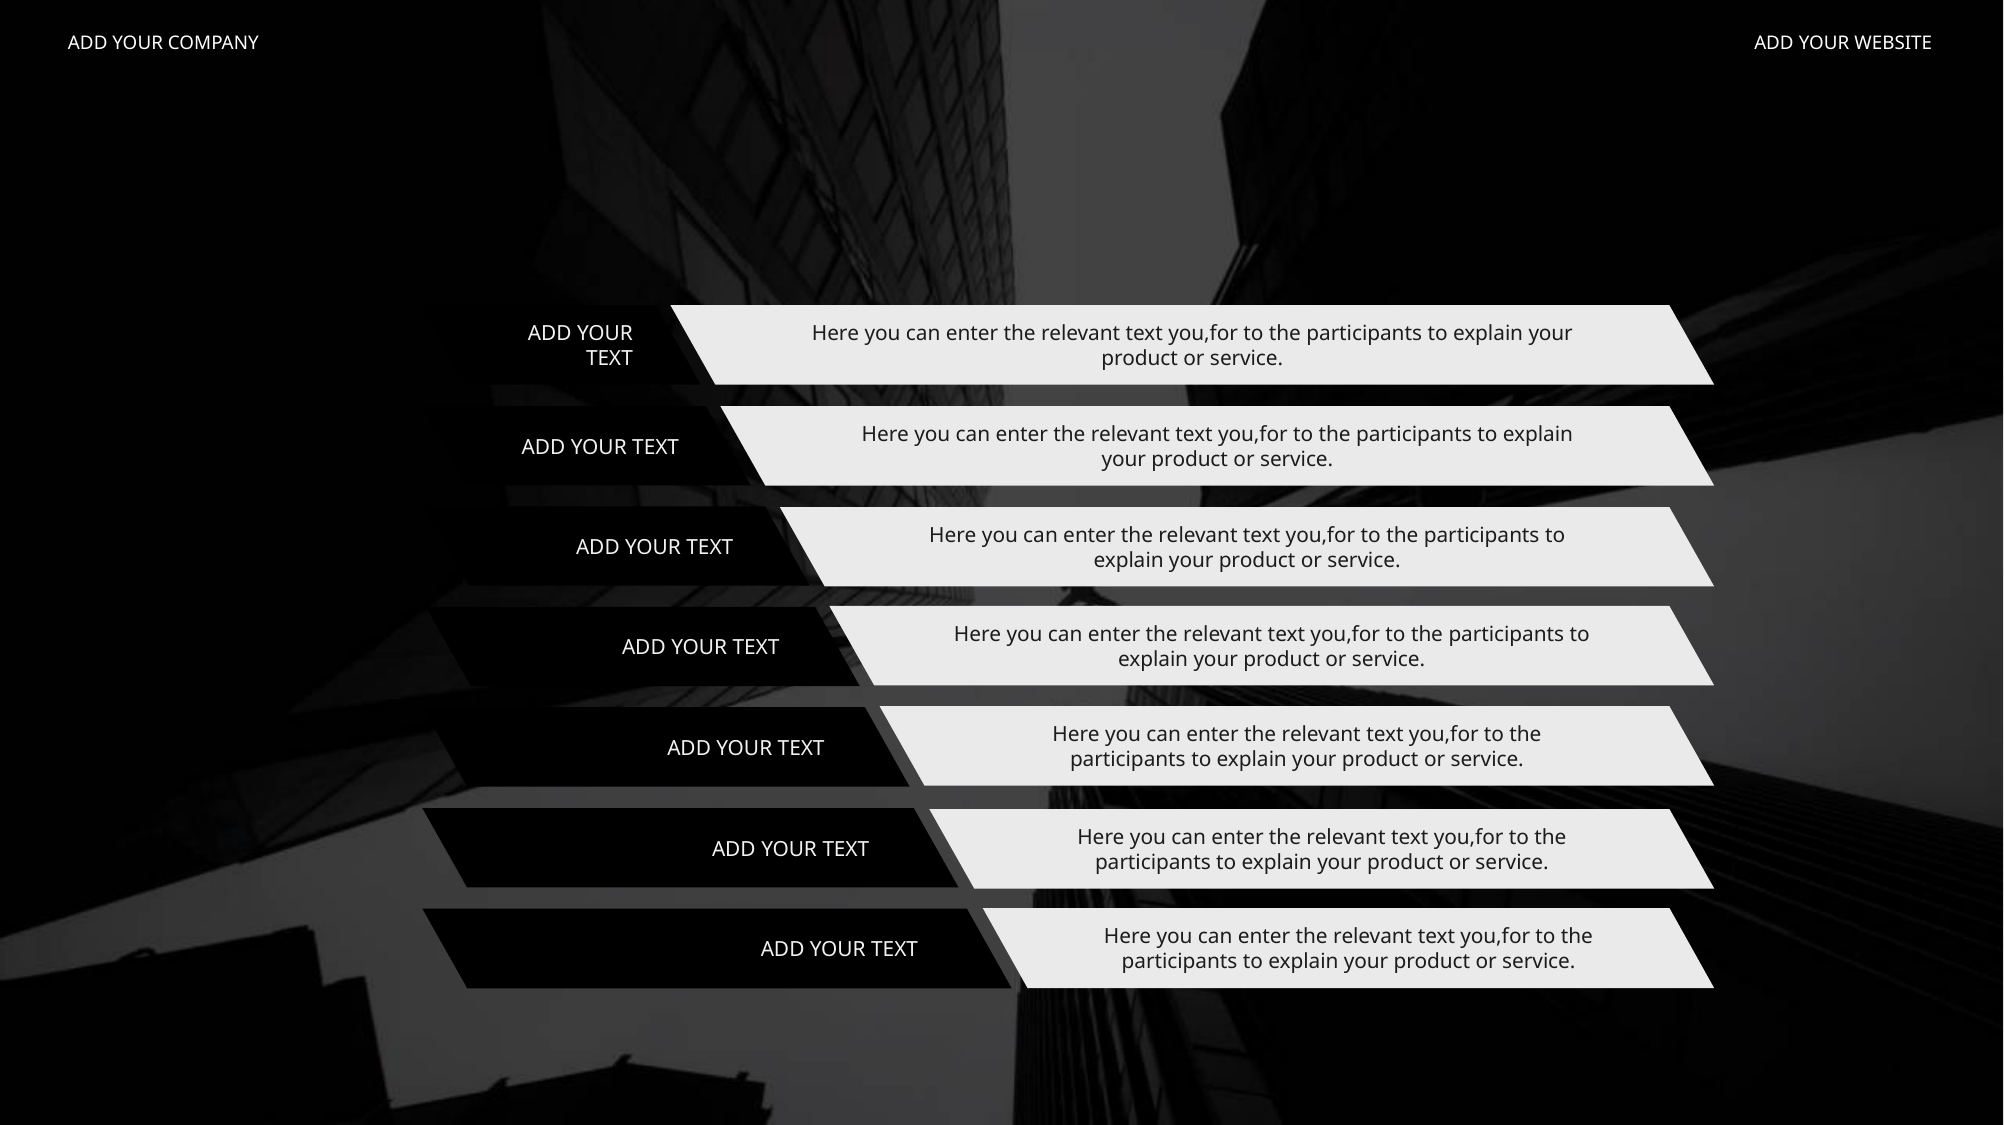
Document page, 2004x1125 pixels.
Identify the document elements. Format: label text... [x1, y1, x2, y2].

text_box Here you can enter the relevant text you,for to the participants to explain your product or service. [670, 305, 1715, 385]
picture [0, 0, 2004, 1125]
text_box ADD YOUR TEXT [422, 908, 1012, 989]
text_box ADD YOUR TEXT [422, 707, 910, 787]
text_box ADD YOUR TEXT [422, 406, 751, 486]
text_box ADD YOUR TEXT [422, 808, 959, 888]
text_box Here you can enter the relevant text you,for to the participants to explain your product or service. [929, 809, 1715, 889]
text_box ADD YOUR TEXT [425, 606, 860, 687]
text_box Here you can enter the relevant text you,for to the participants to explain your product or service. [720, 406, 1715, 486]
text_box ADD YOUR TEXT [424, 506, 810, 586]
text_box Here you can enter the relevant text you,for to the participants to explain your product or service. [879, 706, 1715, 786]
text_box ADD YOUR WEBSITE [1714, 26, 1973, 58]
text_box Here you can enter the relevant text you,for to the participants to explain your product or service. [982, 908, 1715, 989]
text_box Here you can enter the relevant text you,for to the participants to explain your product or service. [779, 507, 1715, 587]
text_box ADD YOUR COMPANY [34, 26, 293, 58]
text_box Here you can enter the relevant text you,for to the participants to explain your product or service. [829, 605, 1715, 686]
text_box ADD YOUR TEXT [421, 305, 701, 385]
